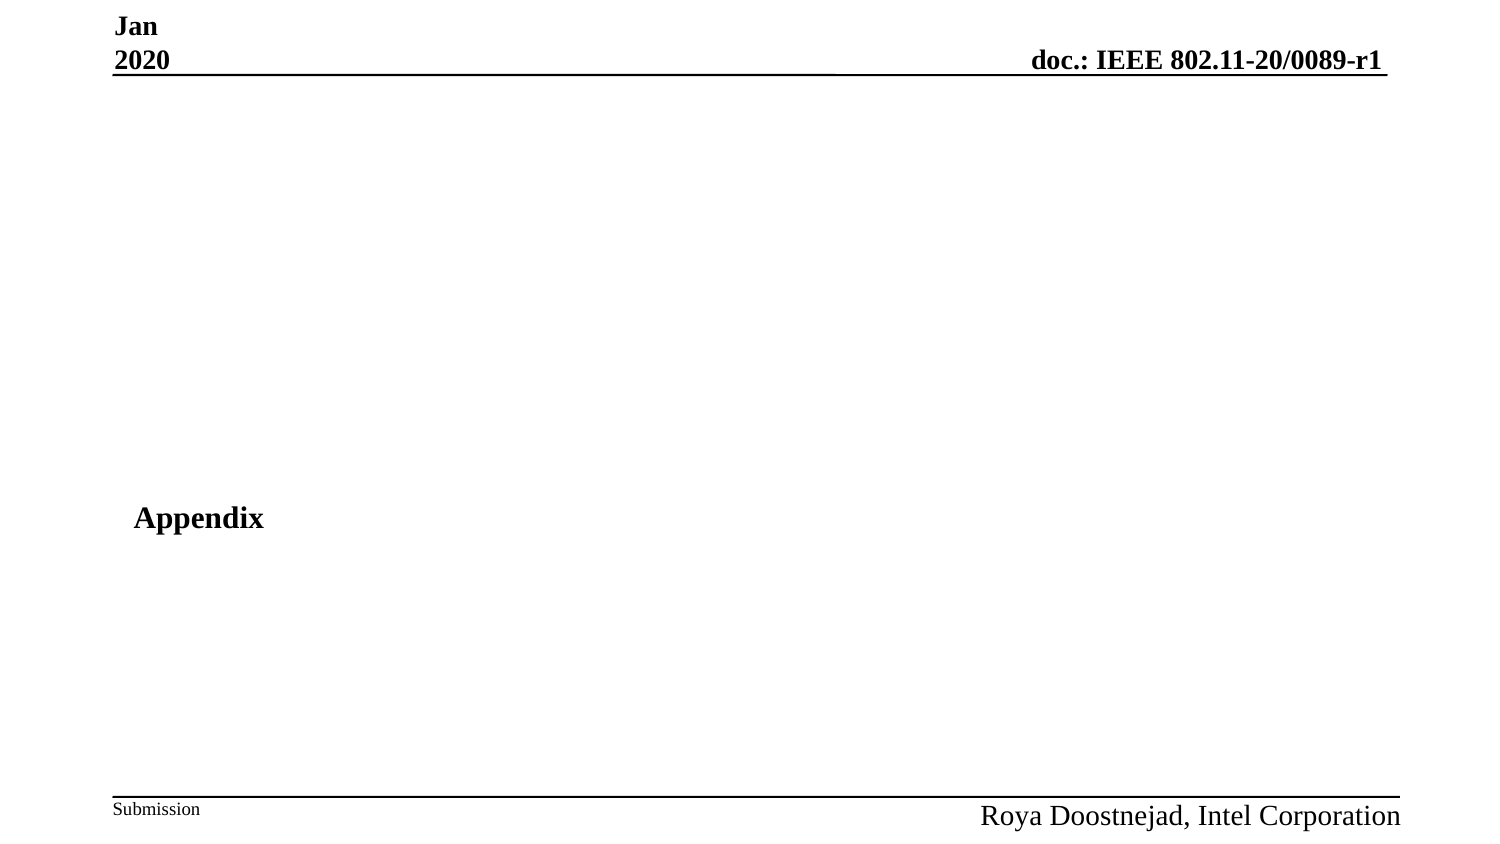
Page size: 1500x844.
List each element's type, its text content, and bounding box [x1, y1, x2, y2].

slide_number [114, 40, 172, 75]
footer Roya Doostnejad, Intel Corporation [979, 796, 1402, 832]
list Appendix [118, 357, 1394, 543]
